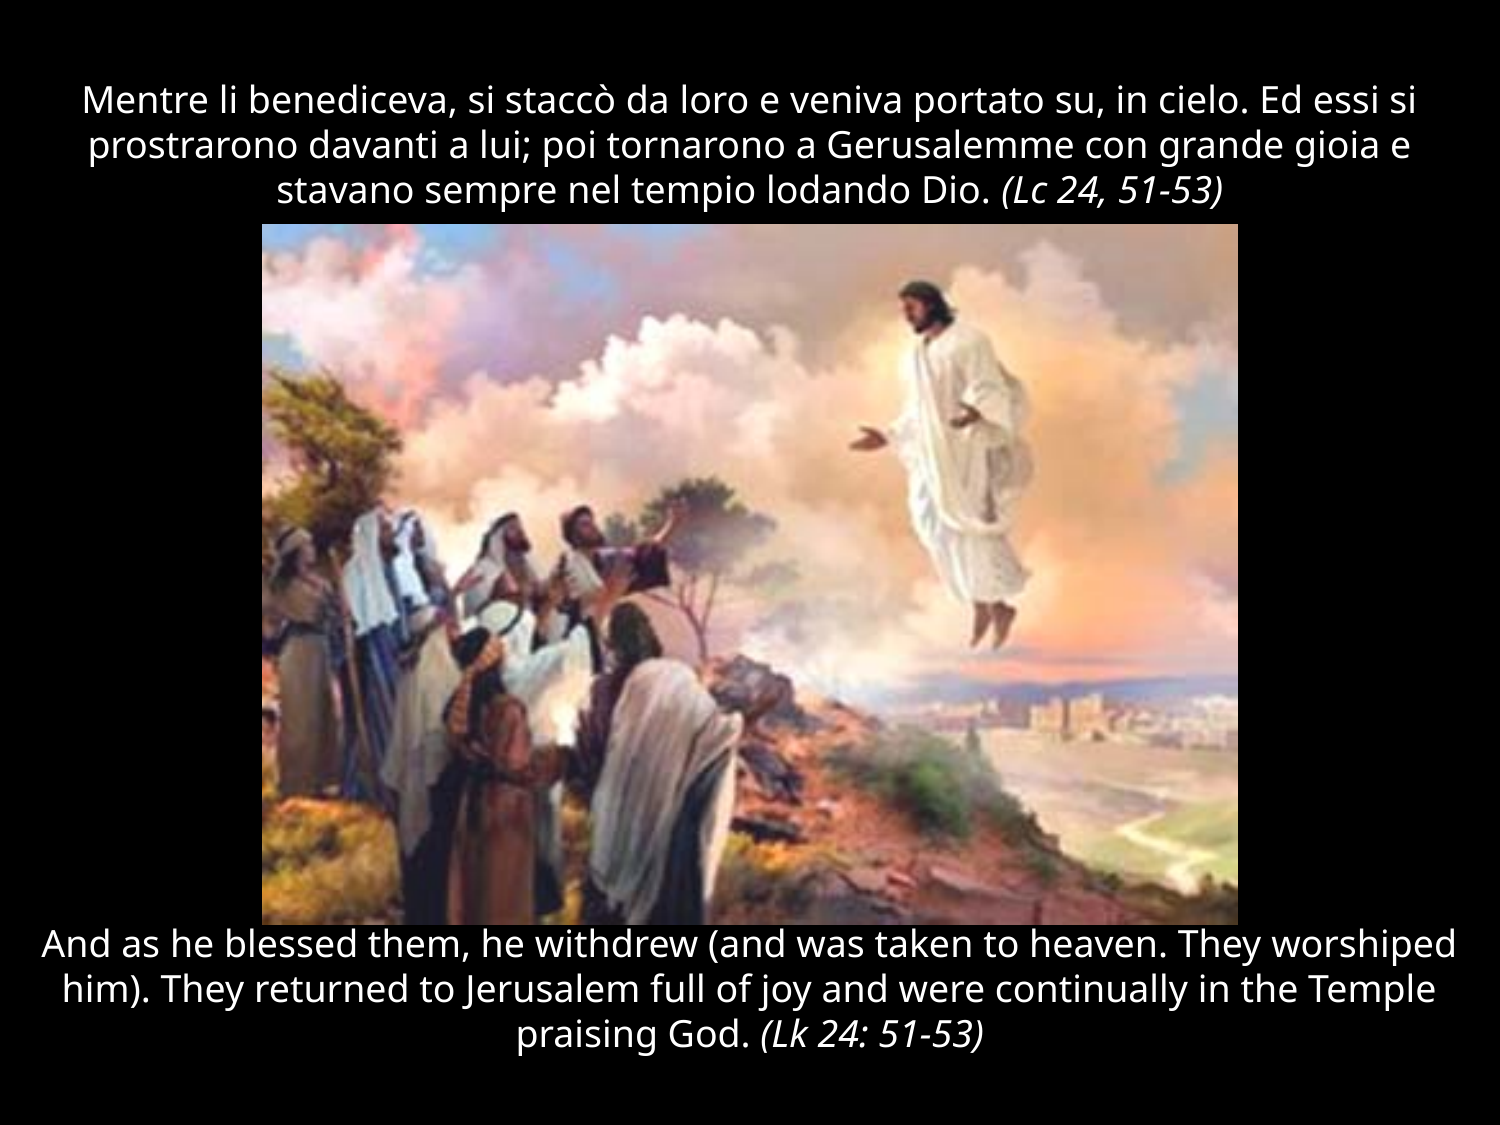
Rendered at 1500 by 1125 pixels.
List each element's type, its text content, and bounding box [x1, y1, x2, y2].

text_box And as he blessed them, he withdrew (and was taken to heaven. They worshiped him). They returned to Jerusalem full of joy and were continually in the Temple praising God. (Lk 24: 51-53) [0, 912, 1500, 1063]
title Mentre li benediceva, si staccò da loro e veniva portato su, in cielo. Ed essi si prostrarono davanti a lui; poi tornarono a Gerusalemme con grande gioia e stavano sempre nel tempio lodando Dio. (Lc 24, 51-53) [0, 50, 1500, 238]
picture [262, 224, 1238, 925]
